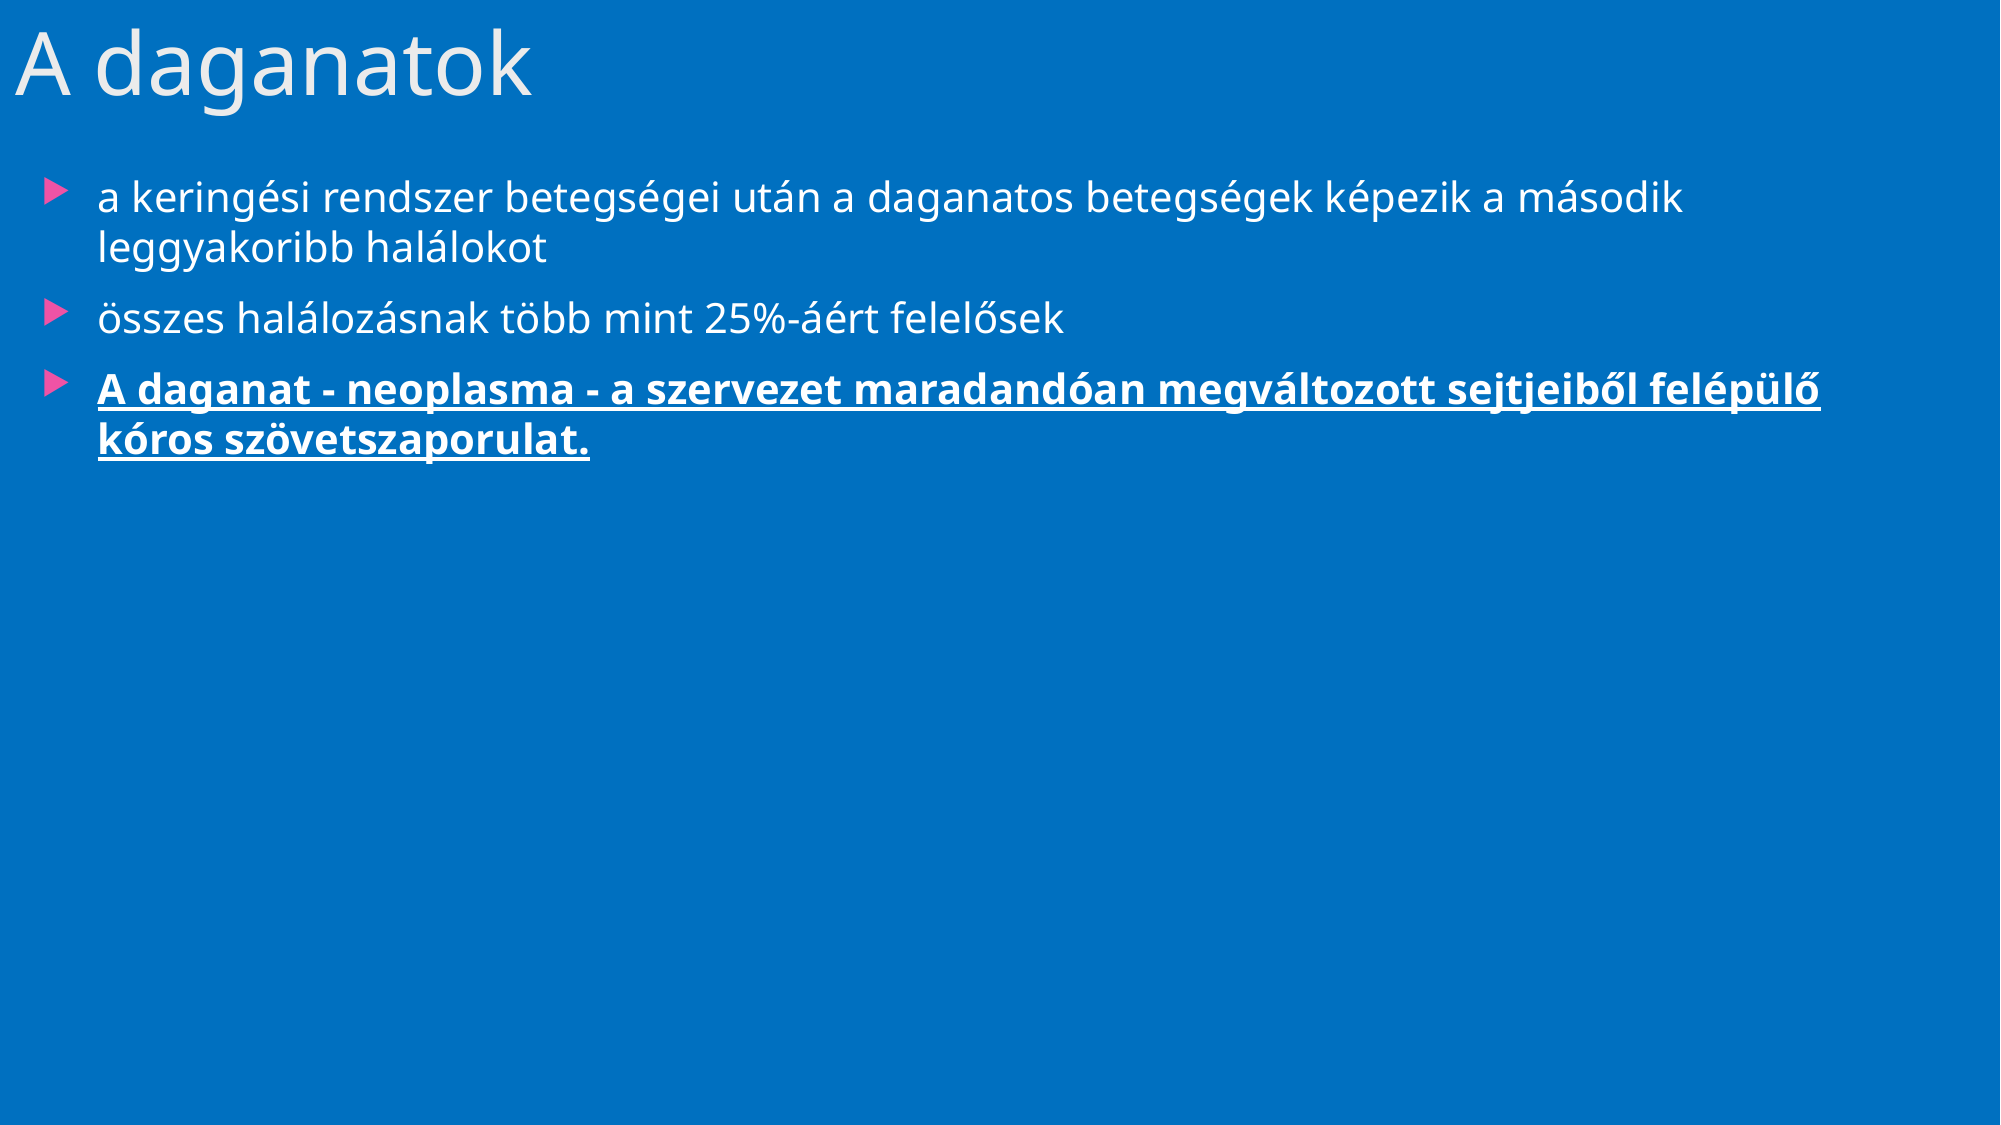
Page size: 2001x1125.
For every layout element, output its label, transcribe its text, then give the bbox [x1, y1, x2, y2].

title A daganatok [0, 0, 1543, 230]
list a keringési rendszer betegségei után a daganatos betegségek képezik a második leggyakoribb halálokot összes halálozásnak több mint 25%-áért felelősek A daganat - neoplasma - a szervezet maradandóan megváltozott sejtjeiből felépülő kóros szövetszaporulat. [26, 163, 1867, 1088]
